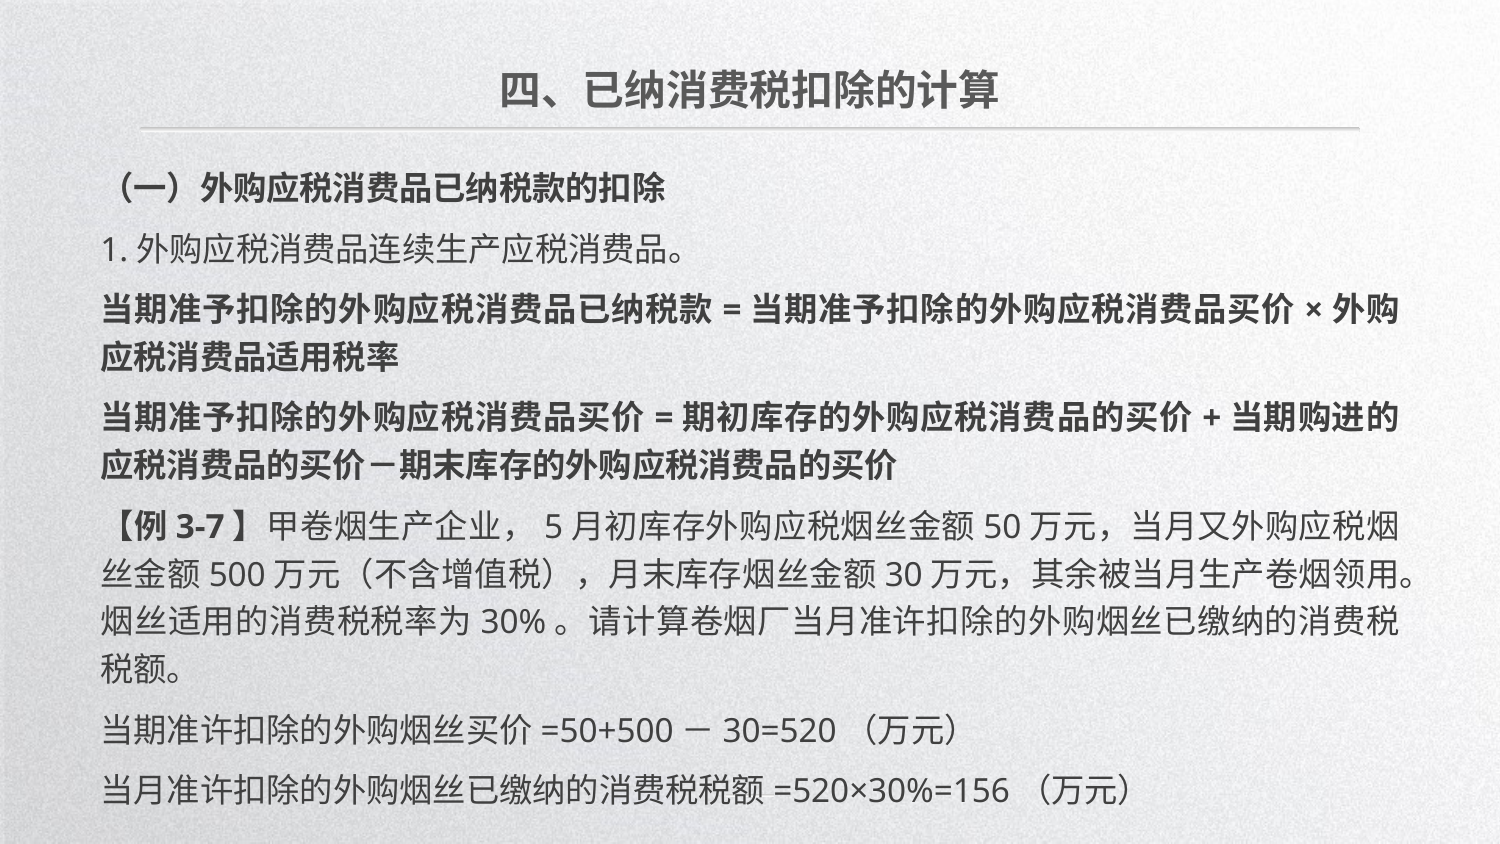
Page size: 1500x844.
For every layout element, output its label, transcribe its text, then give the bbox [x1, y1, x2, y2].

picture [0, 0, 1500, 844]
text_box （一）外购应税消费品已纳税款的扣除 1.外购应税消费品连续生产应税消费品。 当期准予扣除的外购应税消费品已纳税款=当期准予扣除的外购应税消费品买价×外购应税消费品适用税率 当期准予扣除的外购应税消费品买价=期初库存的外购应税消费品的买价+当期购进的应税消费品的买价－期末库存的外购应税消费品的买价 【例3-7】甲卷烟生产企业，5月初库存外购应税烟丝金额50万元，当月又外购应税烟丝金额500万元（不含增值税），月末库存烟丝金额30万元，其余被当月生产卷烟领用。烟丝适用的消费税税率为30%。请计算卷烟厂当月准许扣除的外购烟丝已缴纳的消费税税额。 当期准许扣除的外购烟丝买价=50+500－30=520（万元） 当月准许扣除的外购烟丝已缴纳的消费税税额=520×30%=156（万元） [100, 159, 1400, 844]
text_box 四、已纳消费税扣除的计算 [321, 57, 1179, 120]
